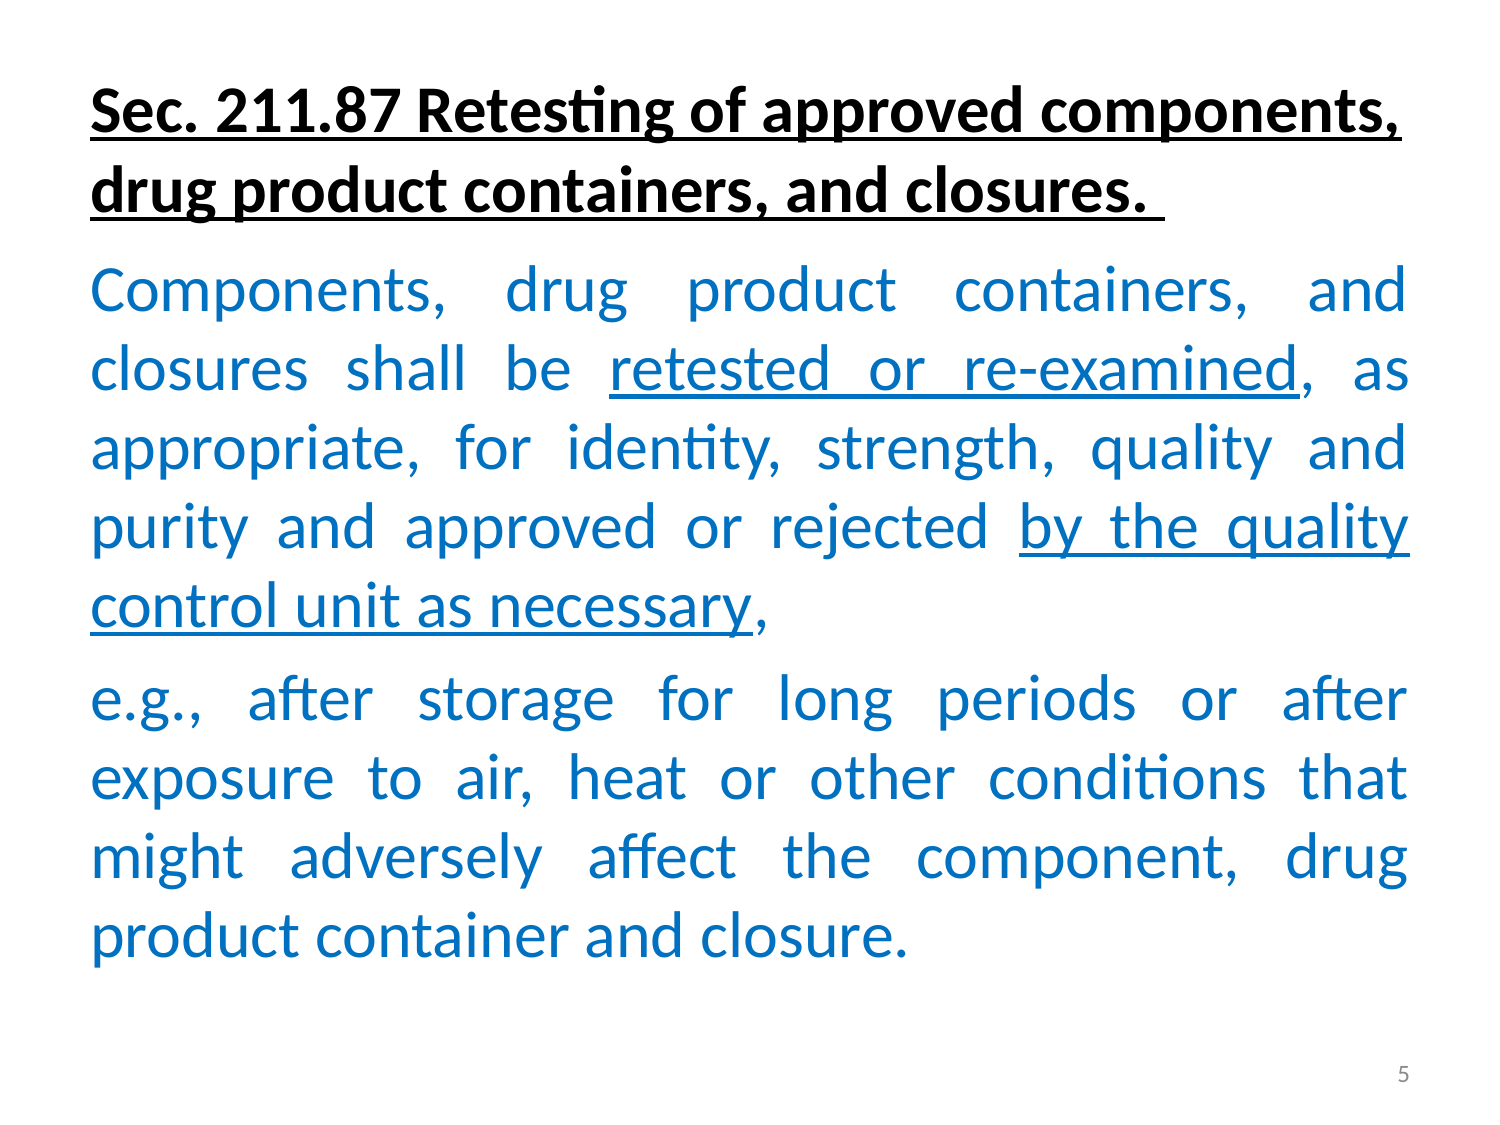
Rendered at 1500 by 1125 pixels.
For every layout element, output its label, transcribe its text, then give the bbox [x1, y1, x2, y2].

slide_number 5 [1074, 1042, 1425, 1103]
title Sec. 211.87 Retesting of approved components, drug product containers, and closures. [75, 12, 1425, 200]
list Components, drug product containers, and closures shall be retested or re-examined, as appropriate, for identity, strength, quality and purity and approved or rejected by the quality control unit as necessary, e.g., after storage for long periods or after exposure to air, heat or other conditions that might adversely affect the component, drug product container and closure. [75, 237, 1425, 980]
